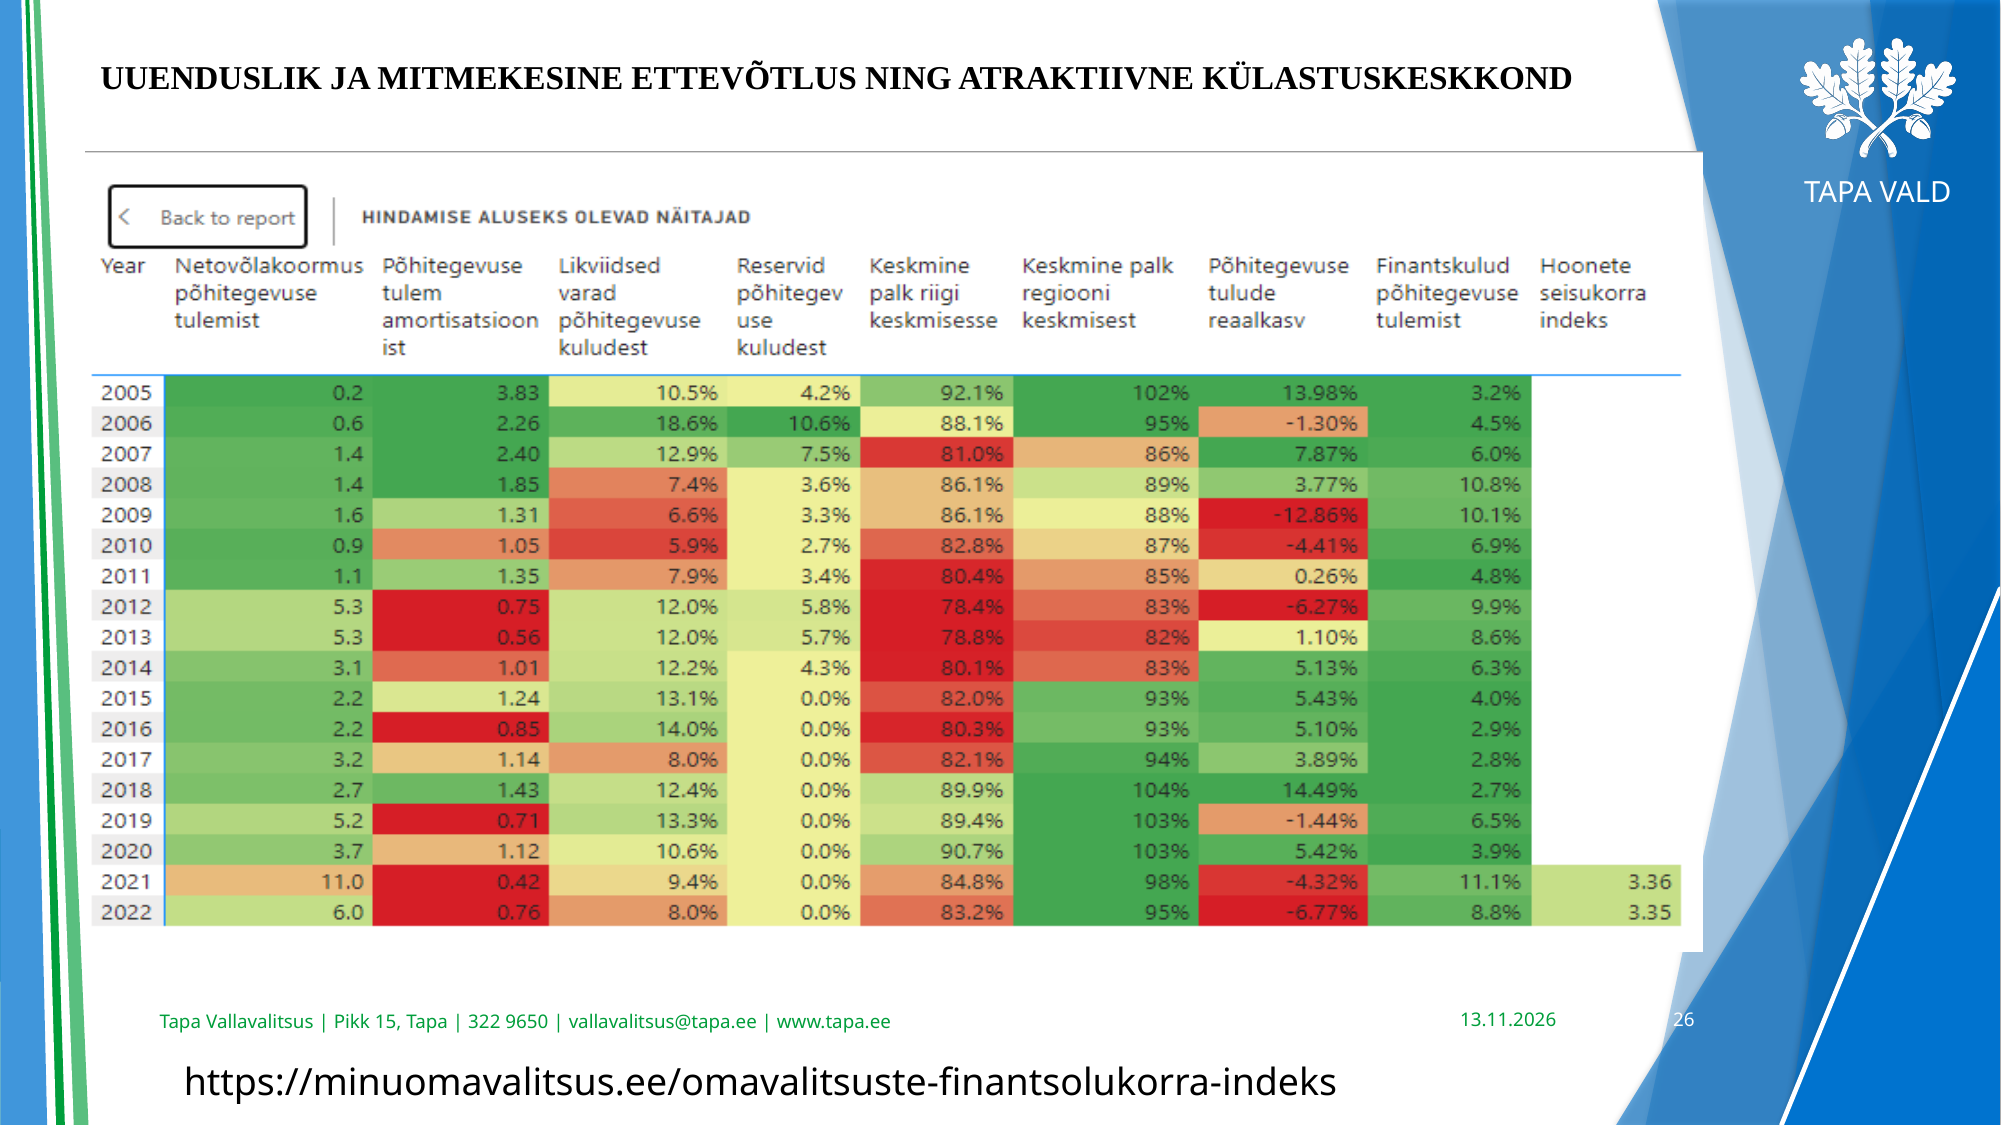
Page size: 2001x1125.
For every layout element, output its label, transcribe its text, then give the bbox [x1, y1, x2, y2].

picture [1800, 38, 1956, 158]
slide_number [1421, 990, 1572, 1051]
picture [85, 151, 1703, 953]
slide_number 26 [1597, 990, 1710, 1051]
text_box https://minuomavalitsus.ee/omavalitsuste-finantsolukorra-indeks [168, 1050, 1546, 1111]
footer Tapa Vallavalitsus | Pikk 15, Tapa | 322 9650 | vallavalitsus@tapa.ee | www.tapa.ee [144, 992, 1396, 1053]
text_box UUENDUSLIK JA MITMEKESINE ETTEVÕTLUS NING ATRAKTIIVNE KÜLASTUSKESKKOND [85, 48, 1656, 104]
